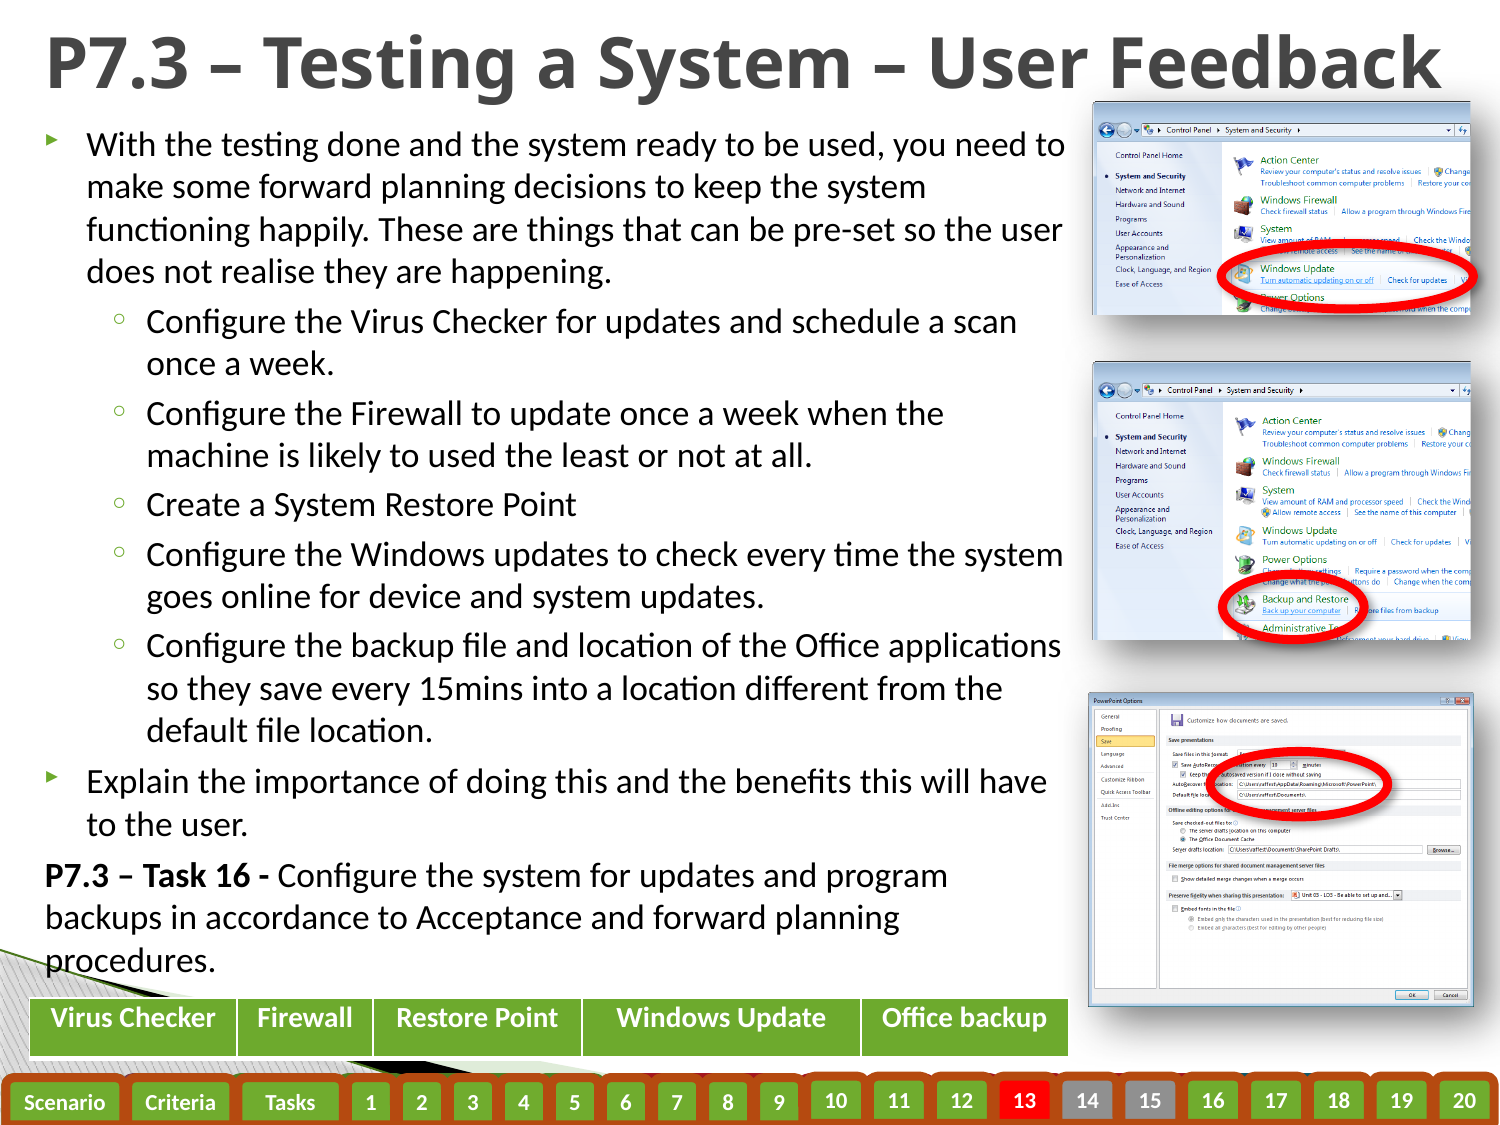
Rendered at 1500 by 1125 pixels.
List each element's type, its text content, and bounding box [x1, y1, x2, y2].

table_header Virus Checker [30, 999, 236, 1056]
picture [1092, 101, 1471, 315]
table_header Restore Point [374, 999, 581, 1056]
table_header Windows Update [583, 999, 860, 1056]
picture [1088, 692, 1474, 1007]
table_header Office backup [862, 999, 1068, 1056]
table_header Firewall [238, 999, 372, 1056]
title P7.3 – Testing a System – User Feedback [29, 30, 1463, 90]
picture [1092, 361, 1471, 640]
list With the testing done and the system ready to be used, you need to make some forward planning decisions to keep the system functioning happily. These are things that can be pre-set so the user does not realise they are happening. Configure the Virus Checker for updates and schedule a scan once a week. Configure the Firewall to update once a week when the machine is likely to used the least or not at all. Create a System Restore Point Configure the Windows updates to check every time the system goes online for device and system updates. Configure the backup file and location of the Office applications so they save every 15mins into a location different from the default file location. Explain the importance of doing this and the benefits this will have to the user. P7.3 – Task 16 - Configure the system for updates and program backups in accordance to Acceptance and forward planning procedures. [29, 113, 1089, 1007]
